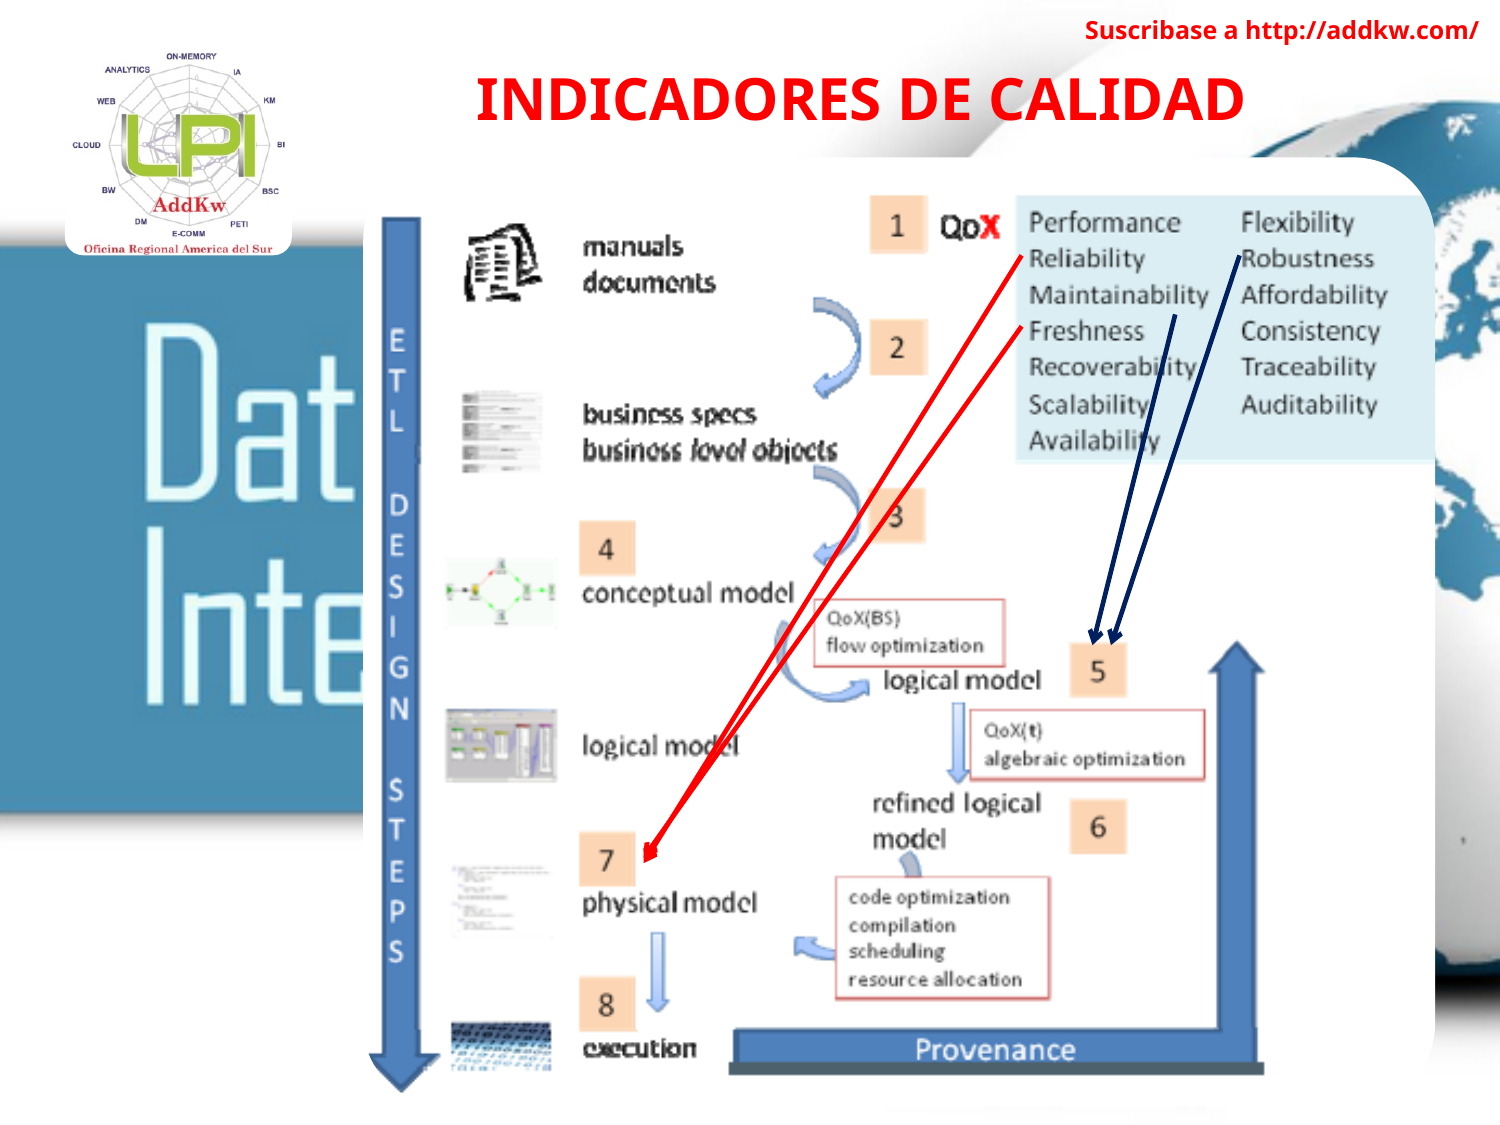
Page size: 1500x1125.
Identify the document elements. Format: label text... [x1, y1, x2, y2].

picture [0, 0, 1500, 1125]
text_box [643, 255, 1022, 864]
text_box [1110, 255, 1240, 646]
text_box Suscribase a http://addkw.com/ [1070, 7, 1495, 52]
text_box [1092, 314, 1110, 646]
text_box InDicadores de calidad [276, 54, 1447, 173]
